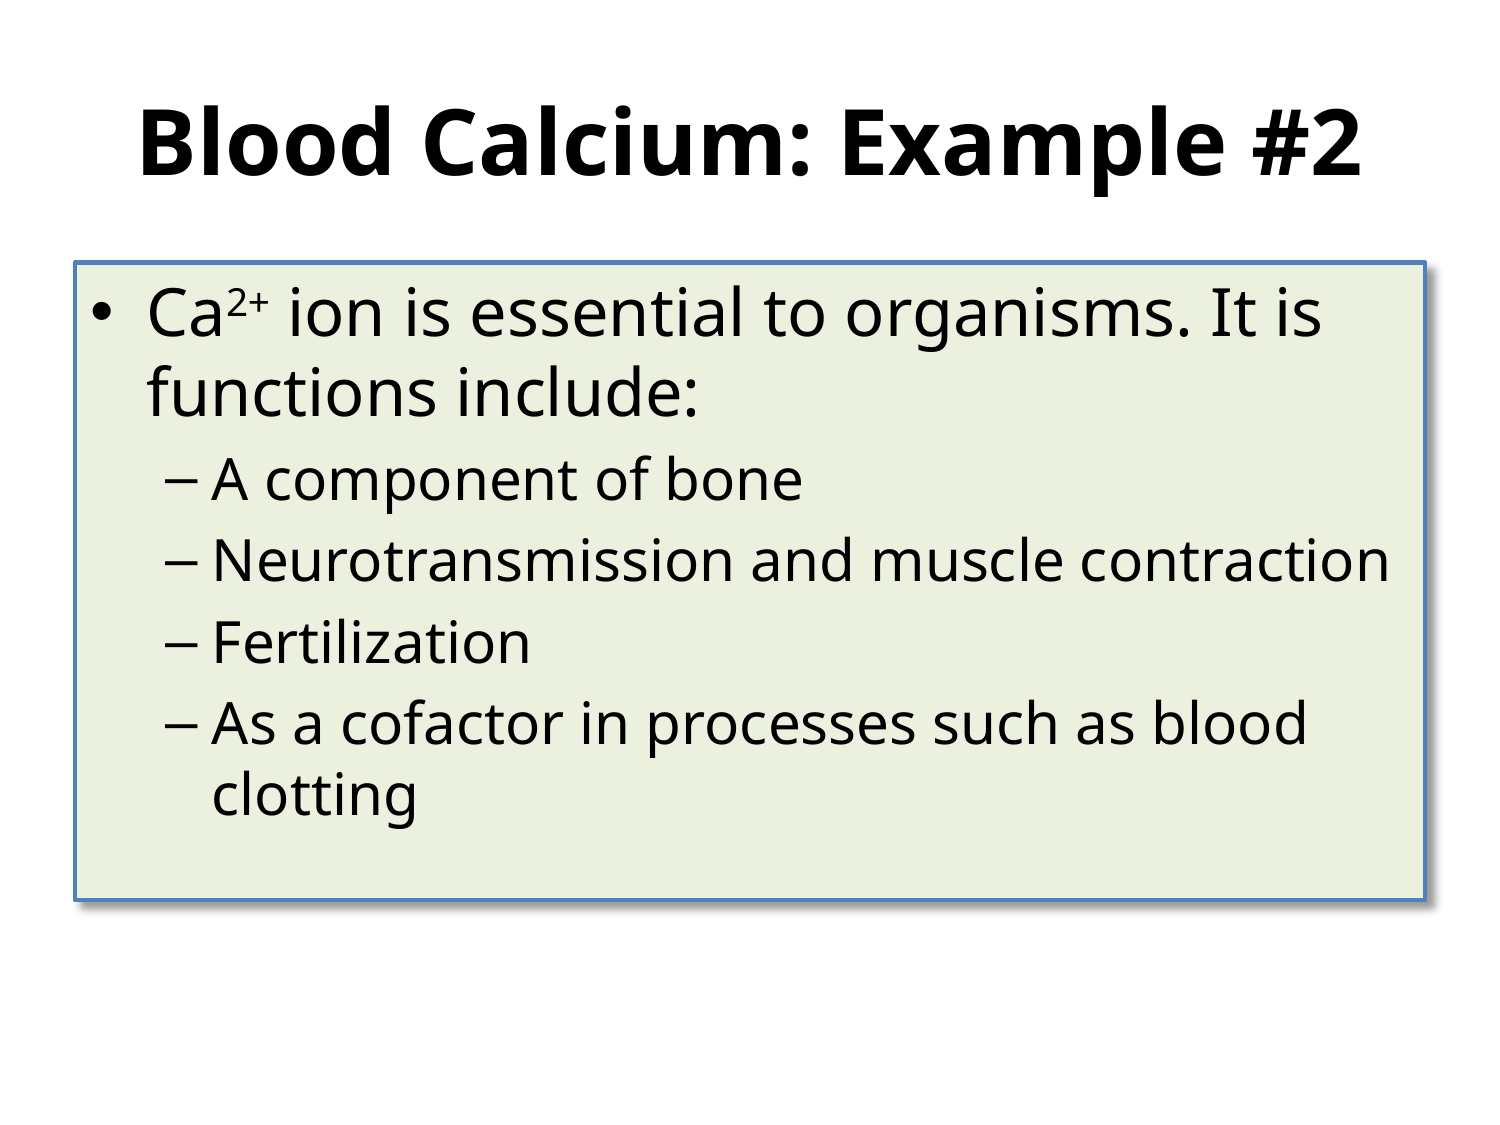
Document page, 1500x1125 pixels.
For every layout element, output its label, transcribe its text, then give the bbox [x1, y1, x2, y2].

list Ca2+ ion is essential to organisms. It is functions include: A component of bone Neurotransmission and muscle contraction Fertilization As a cofactor in processes such as blood clotting [75, 262, 1425, 900]
title Blood Calcium: Example #2 [75, 45, 1425, 233]
